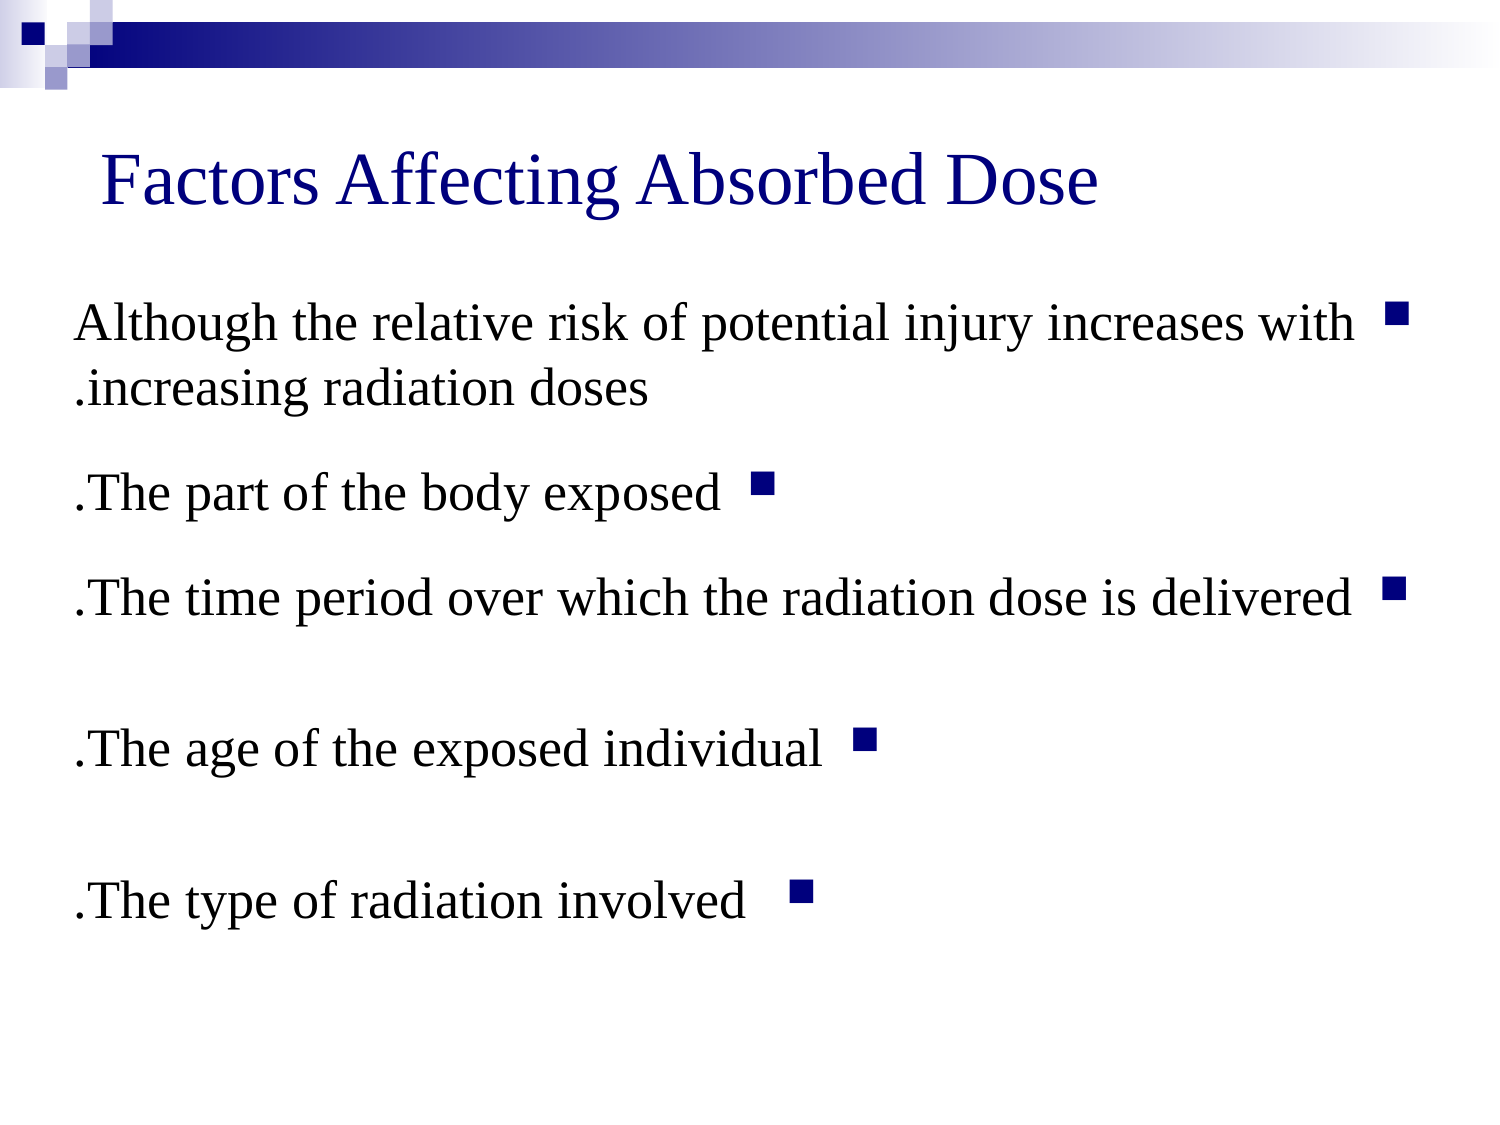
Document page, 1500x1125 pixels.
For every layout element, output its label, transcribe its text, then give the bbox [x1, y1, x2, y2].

text_box Factors Affecting Absorbed Dose [64, 78, 1415, 266]
text_box Although the relative risk of potential injury increases with increasing radiation doses. The part of the body exposed. The time period over which the radiation dose is delivered. The age of the exposed individual. The type of radiation involved. [58, 278, 1500, 1125]
